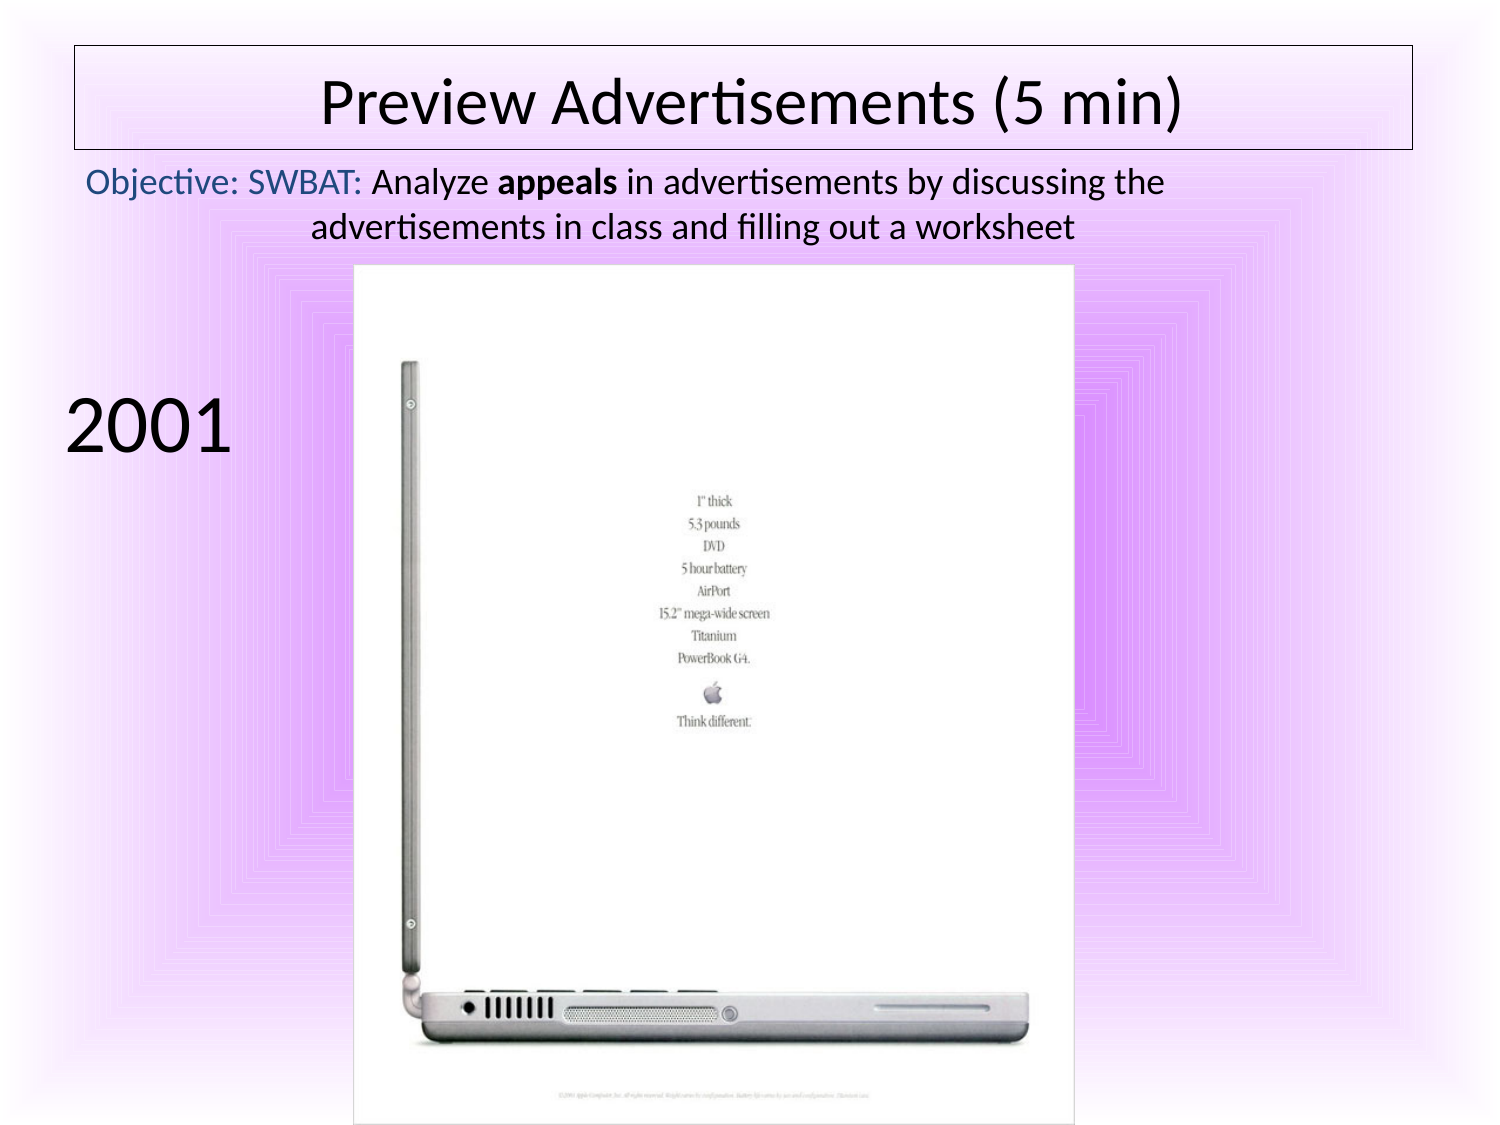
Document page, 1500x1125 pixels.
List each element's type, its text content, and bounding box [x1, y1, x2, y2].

text_box Preview Advertisements (5 min) [74, 45, 1413, 149]
text_box Objective: SWBAT: Analyze appeals in advertisements by discussing the advertisements in class and filling out a worksheet [70, 149, 1413, 255]
text_box 2001 [50, 362, 300, 477]
picture [352, 264, 1076, 1125]
